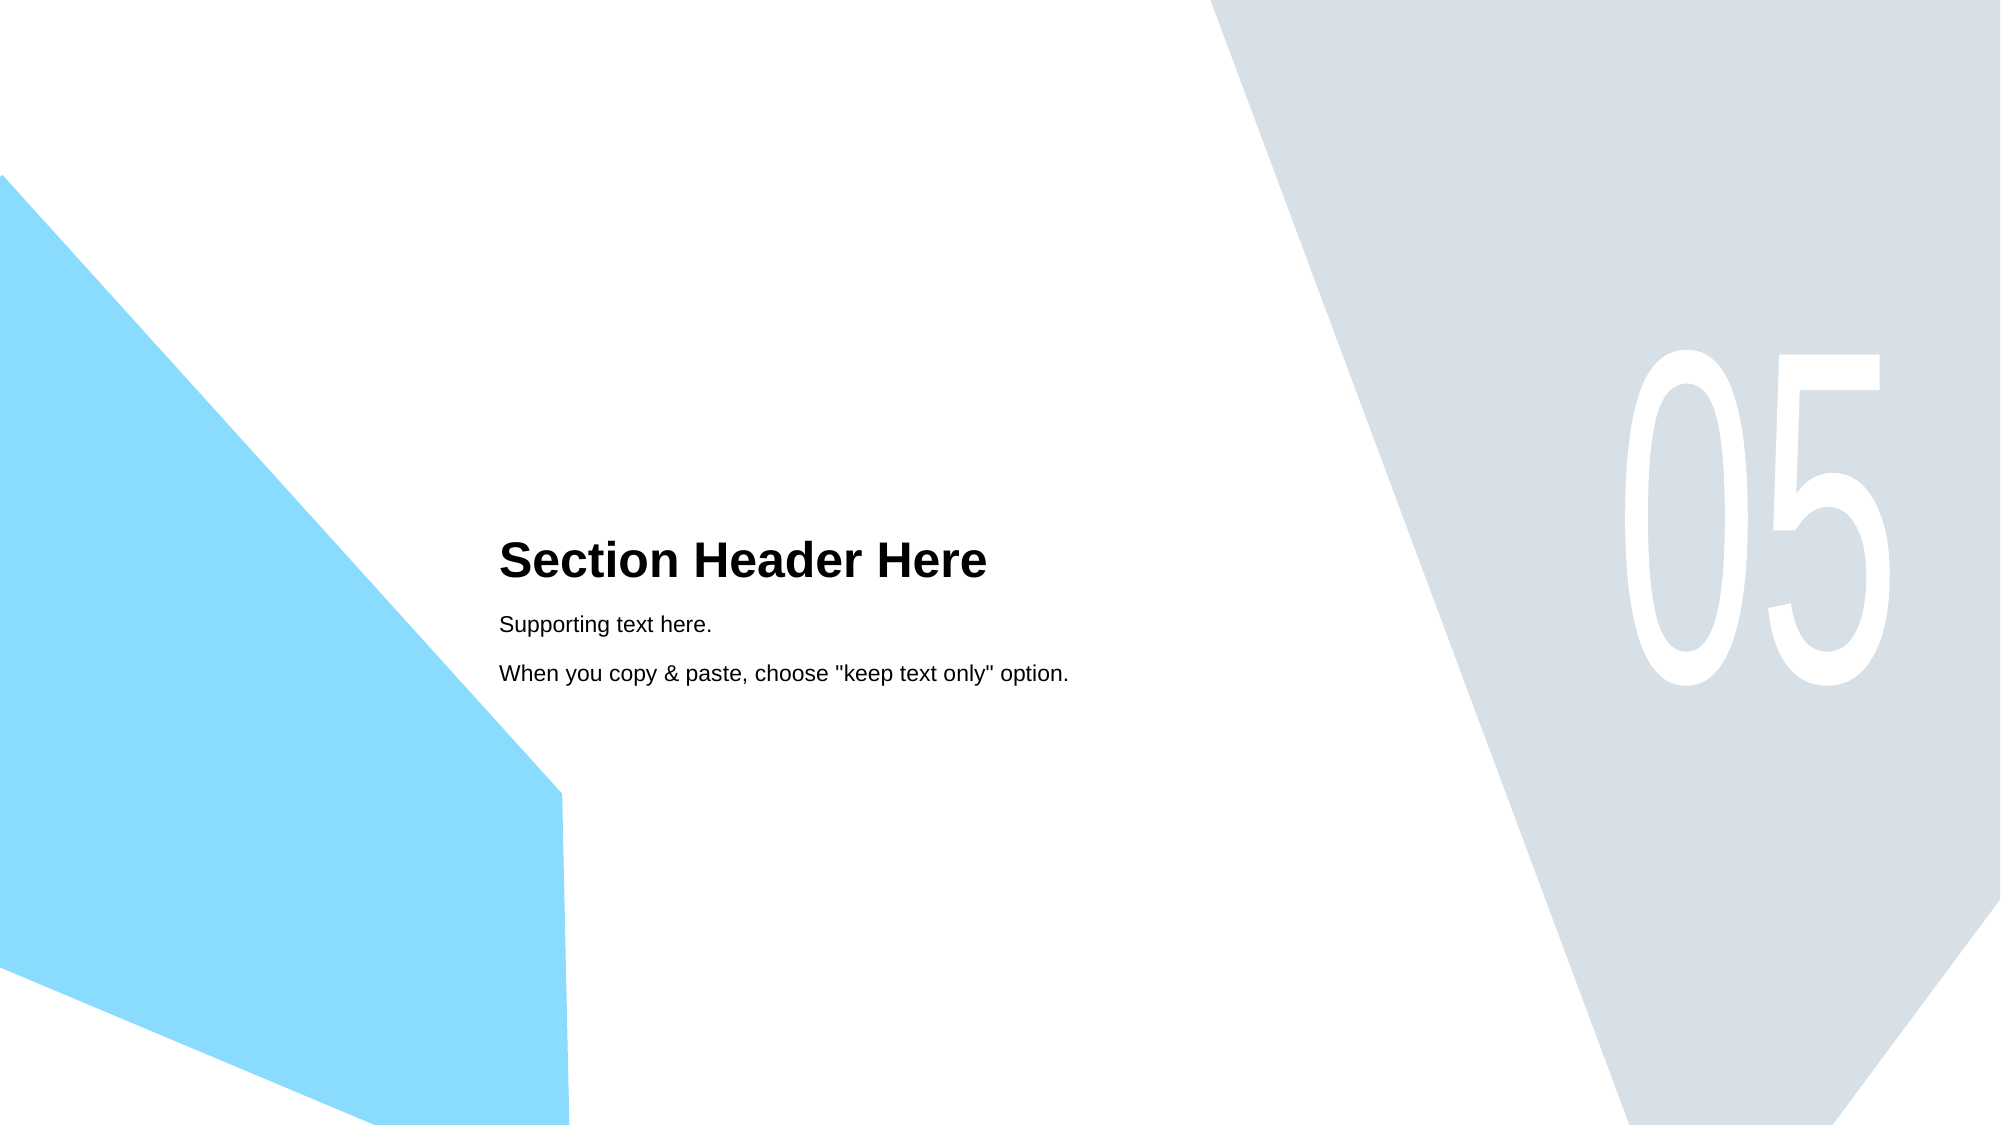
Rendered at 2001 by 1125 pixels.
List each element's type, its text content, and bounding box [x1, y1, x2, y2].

list Supporting text here. When you copy & paste, choose "keep text only" option. [484, 602, 1359, 770]
title Section Header Here [484, 448, 1359, 596]
